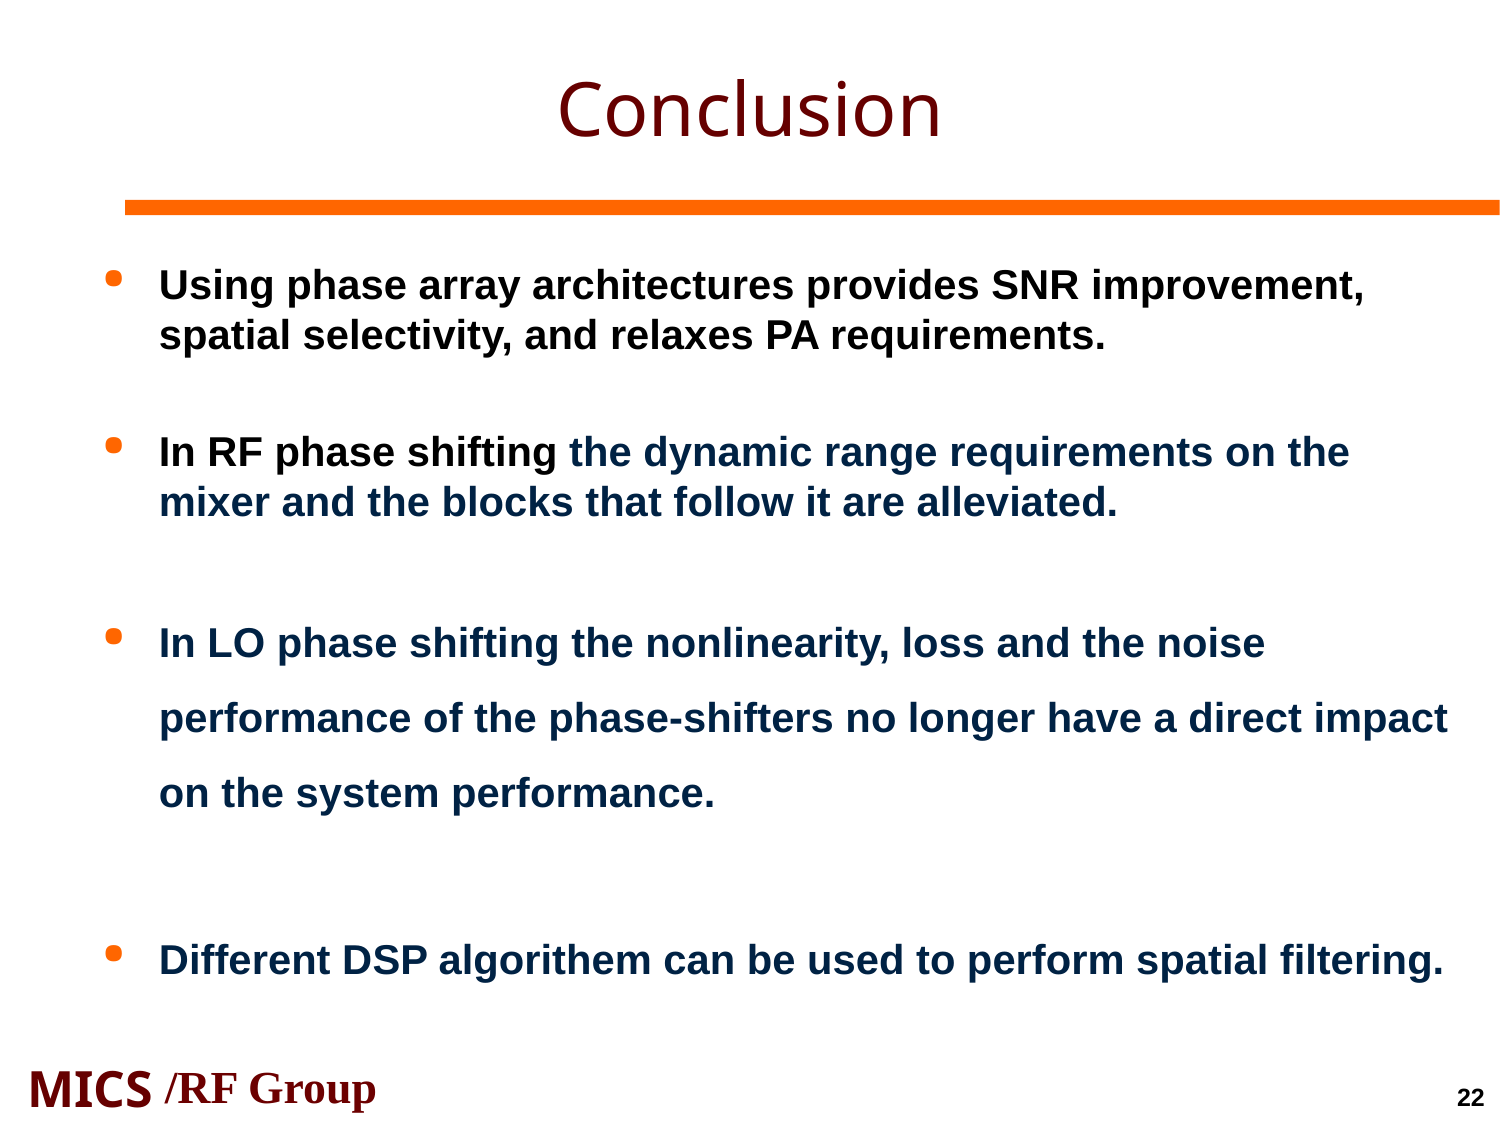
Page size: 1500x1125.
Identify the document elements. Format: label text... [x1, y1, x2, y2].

text_box /RF Group [149, 1050, 438, 1120]
title Conclusion [112, 12, 1388, 201]
slide_number 22 [1425, 1067, 1500, 1125]
list Using phase array architectures provides SNR improvement, spatial selectivity, and relaxes PA requirements. In RF phase shifting the dynamic range requirements on the mixer and the blocks that follow it are alleviated. In LO phase shifting the nonlinearity, loss and the noise performance of the phase-shifters no longer have a direct impact on the system performance. Different DSP algorithem can be used to perform spatial filtering. [87, 249, 1476, 926]
